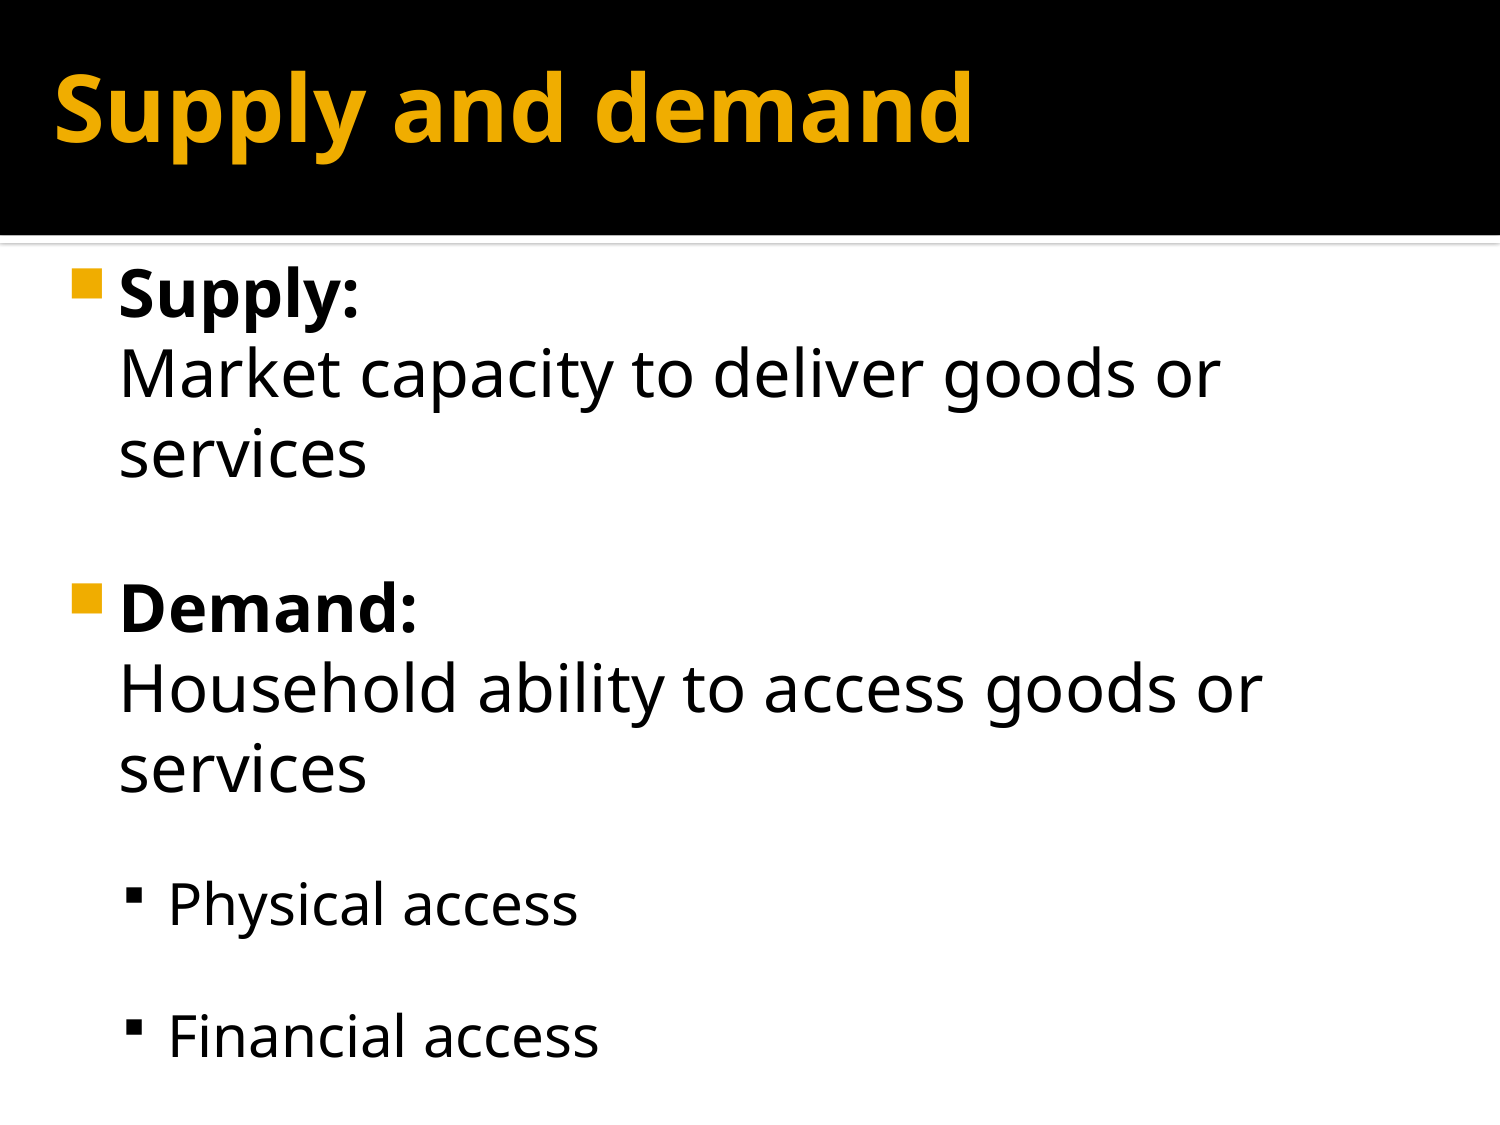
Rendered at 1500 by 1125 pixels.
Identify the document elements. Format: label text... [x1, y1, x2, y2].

title Supply and demand [38, 23, 1463, 187]
list Supply: Market capacity to deliver goods or services Demand: Household ability to access goods or services Physical access Financial access [38, 235, 1463, 1098]
